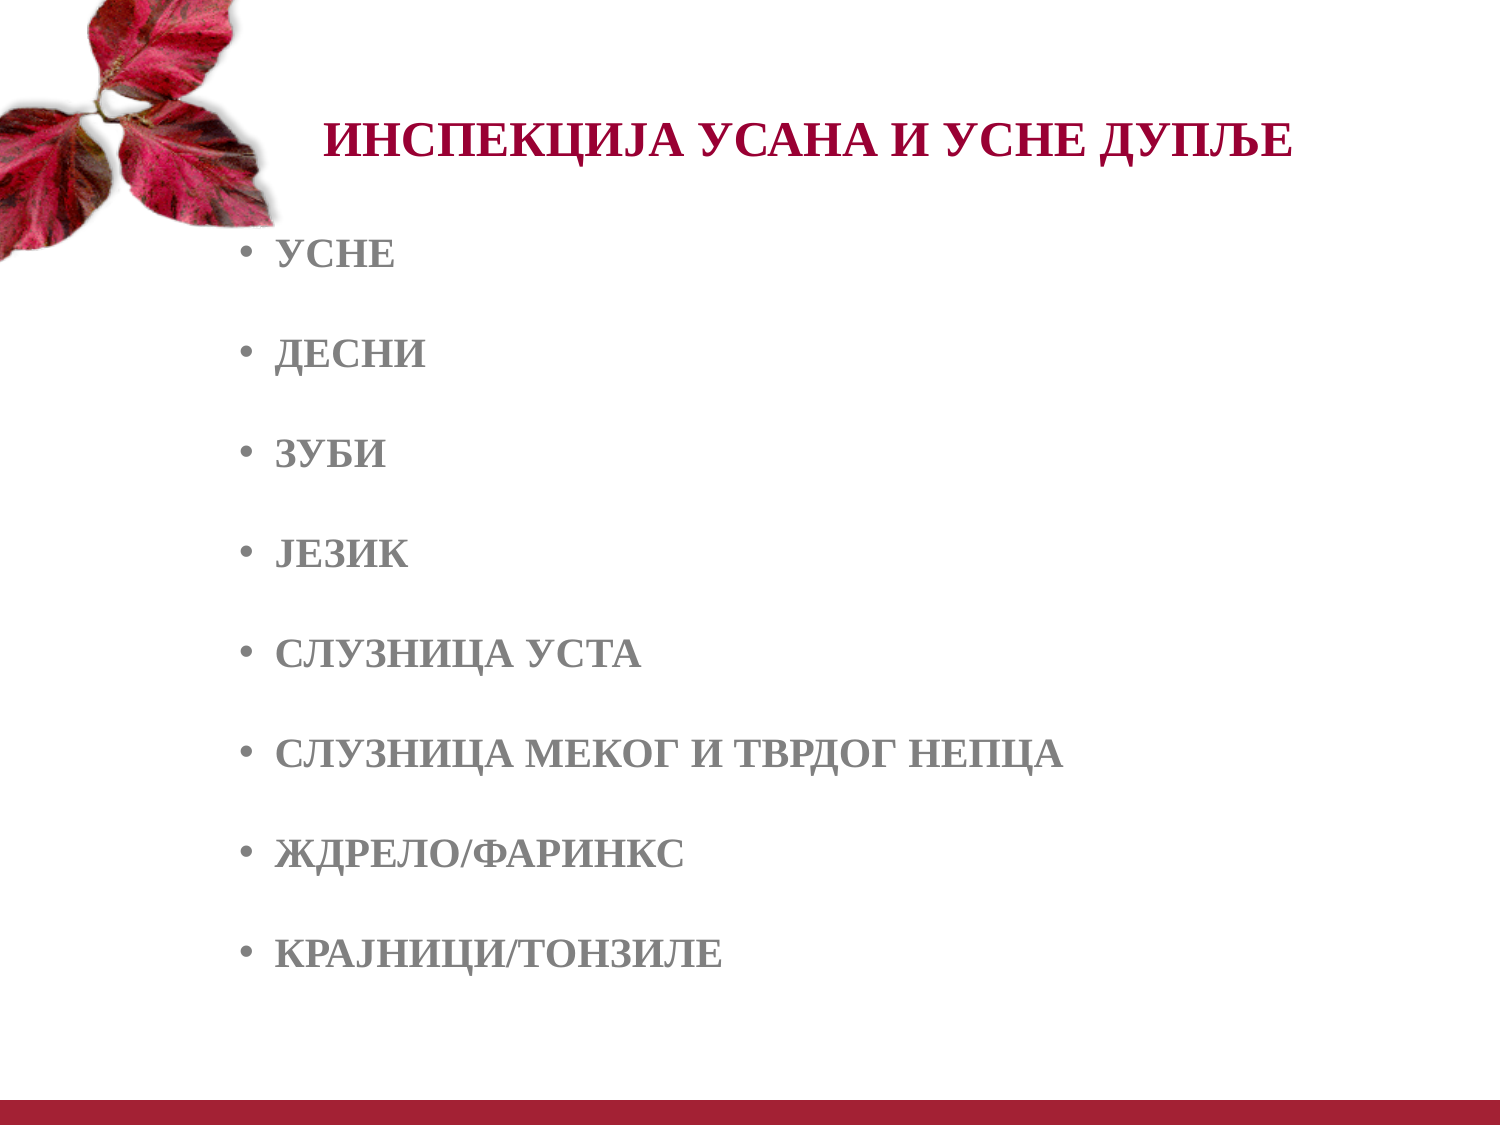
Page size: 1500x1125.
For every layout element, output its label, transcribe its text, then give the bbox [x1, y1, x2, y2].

text_box ИНСПЕКЦИЈА УСАНА И УСНЕ ДУПЉЕ УСНЕ ДЕСНИ ЗУБИ ЈЕЗИК СЛУЗНИЦА УСТА СЛУЗНИЦА МЕКОГ И ТВРДОГ НЕПЦА ЖДРЕЛО/ФАРИНКС КРАЈНИЦИ/ТОНЗИЛЕ [112, 125, 1460, 1077]
picture [0, 0, 295, 273]
